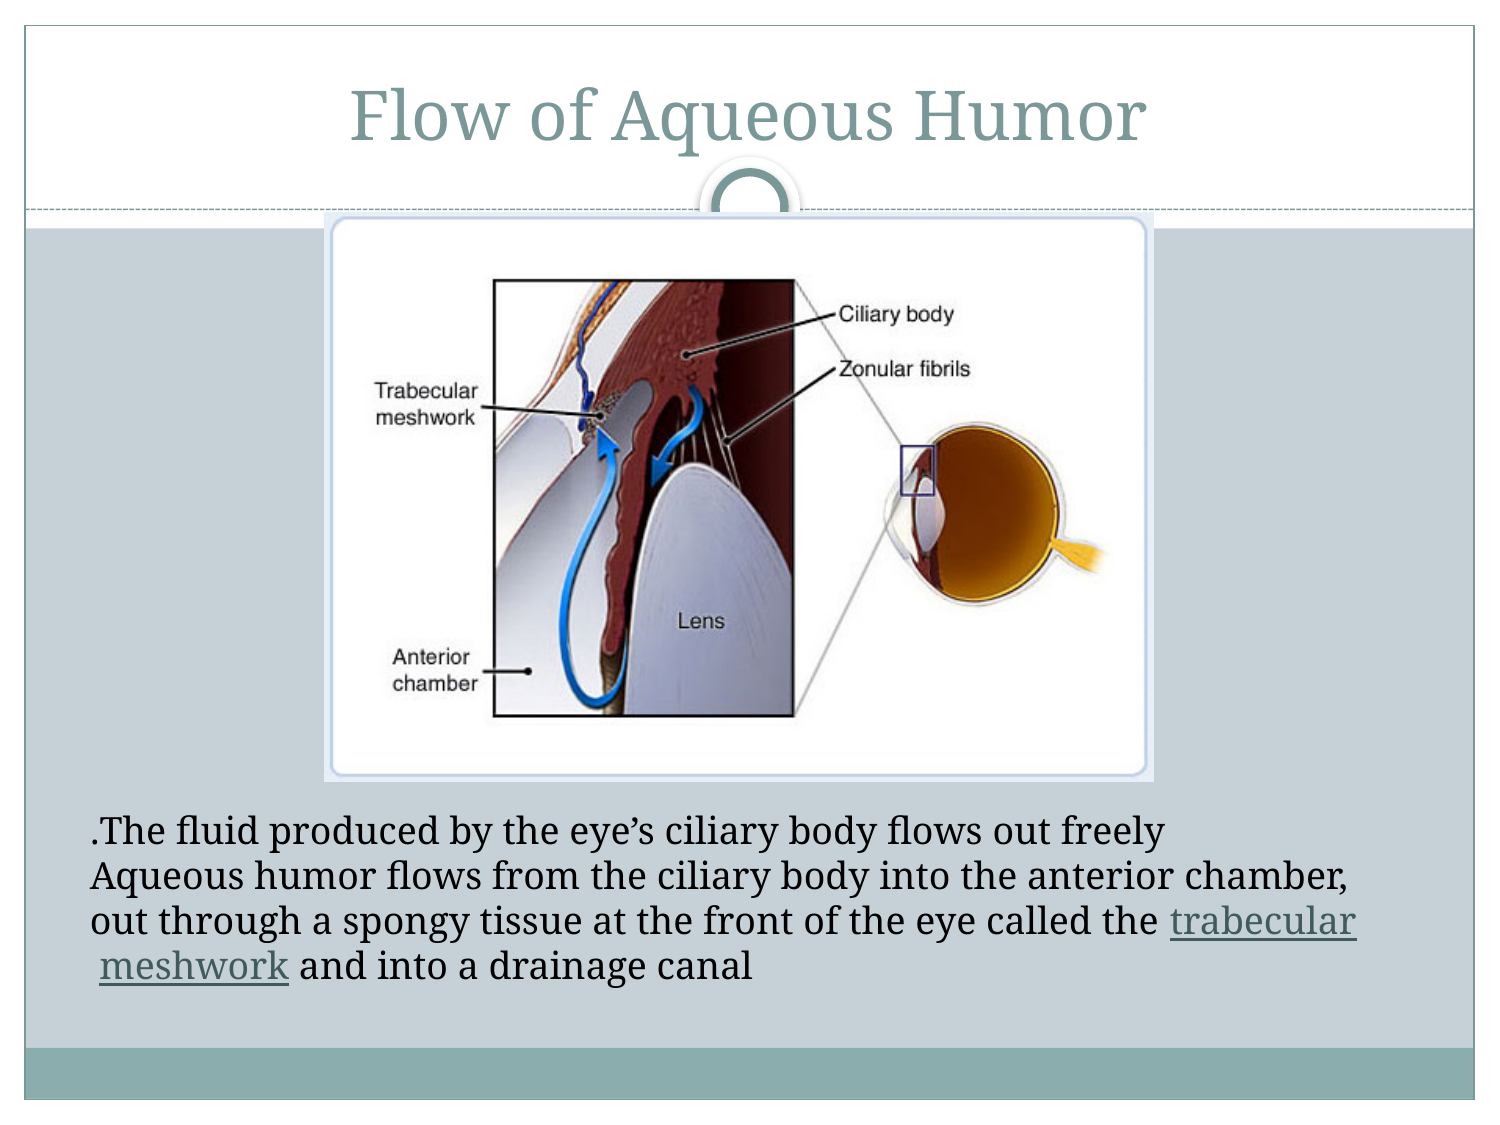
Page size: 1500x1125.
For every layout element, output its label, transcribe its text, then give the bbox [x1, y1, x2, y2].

title Flow of Aqueous Humor [49, 37, 1450, 162]
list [324, 212, 1154, 782]
text_box The fluid produced by the eye’s ciliary body flows out freely. Aqueous humor flows from the ciliary body into the anterior chamber, out through a spongy tissue at the front of the eye called the trabecular meshwork and into a drainage canal [74, 799, 1438, 995]
